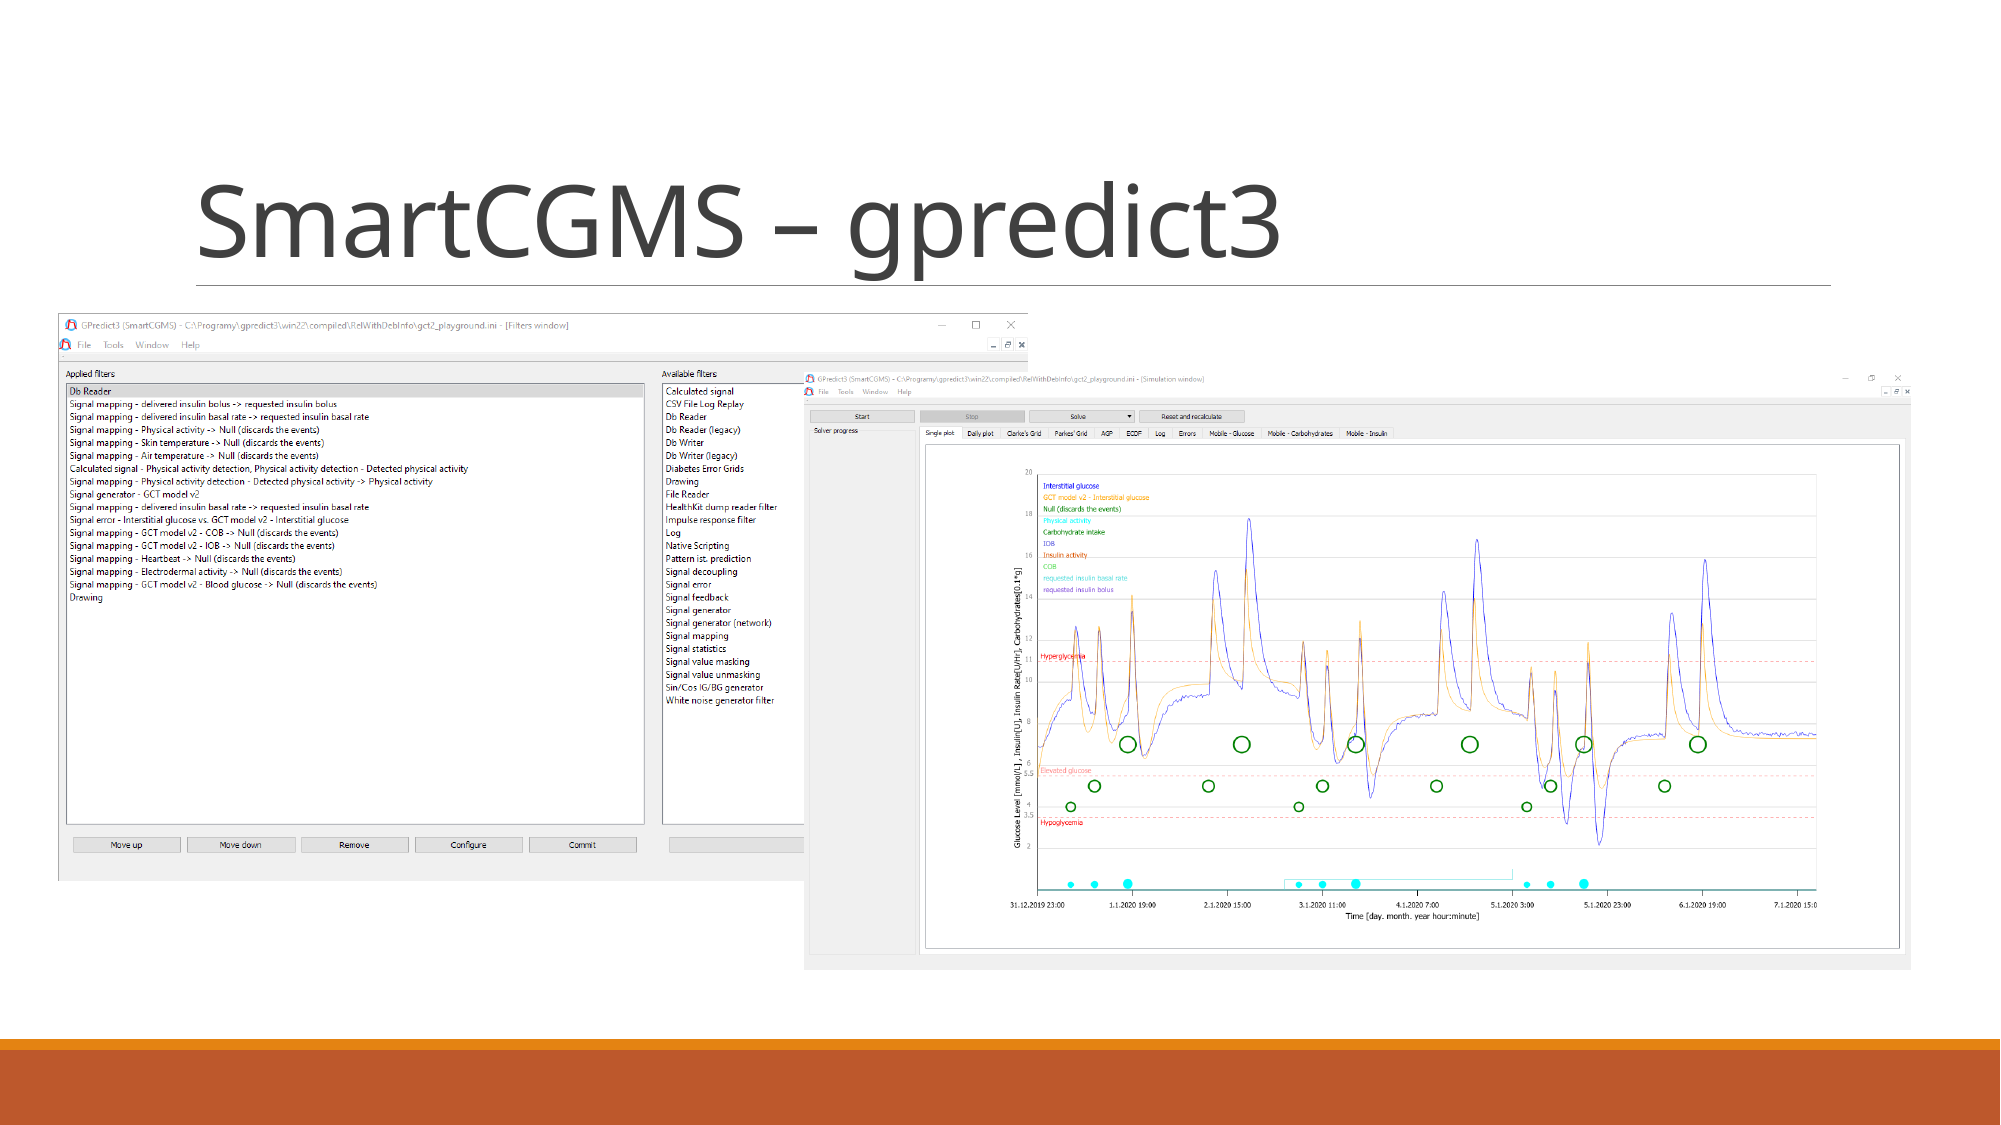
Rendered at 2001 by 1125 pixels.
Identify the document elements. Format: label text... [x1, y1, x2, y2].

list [803, 371, 1911, 970]
picture [57, 313, 1028, 882]
title SmartCGMS – gpredict3 [180, 47, 1830, 285]
